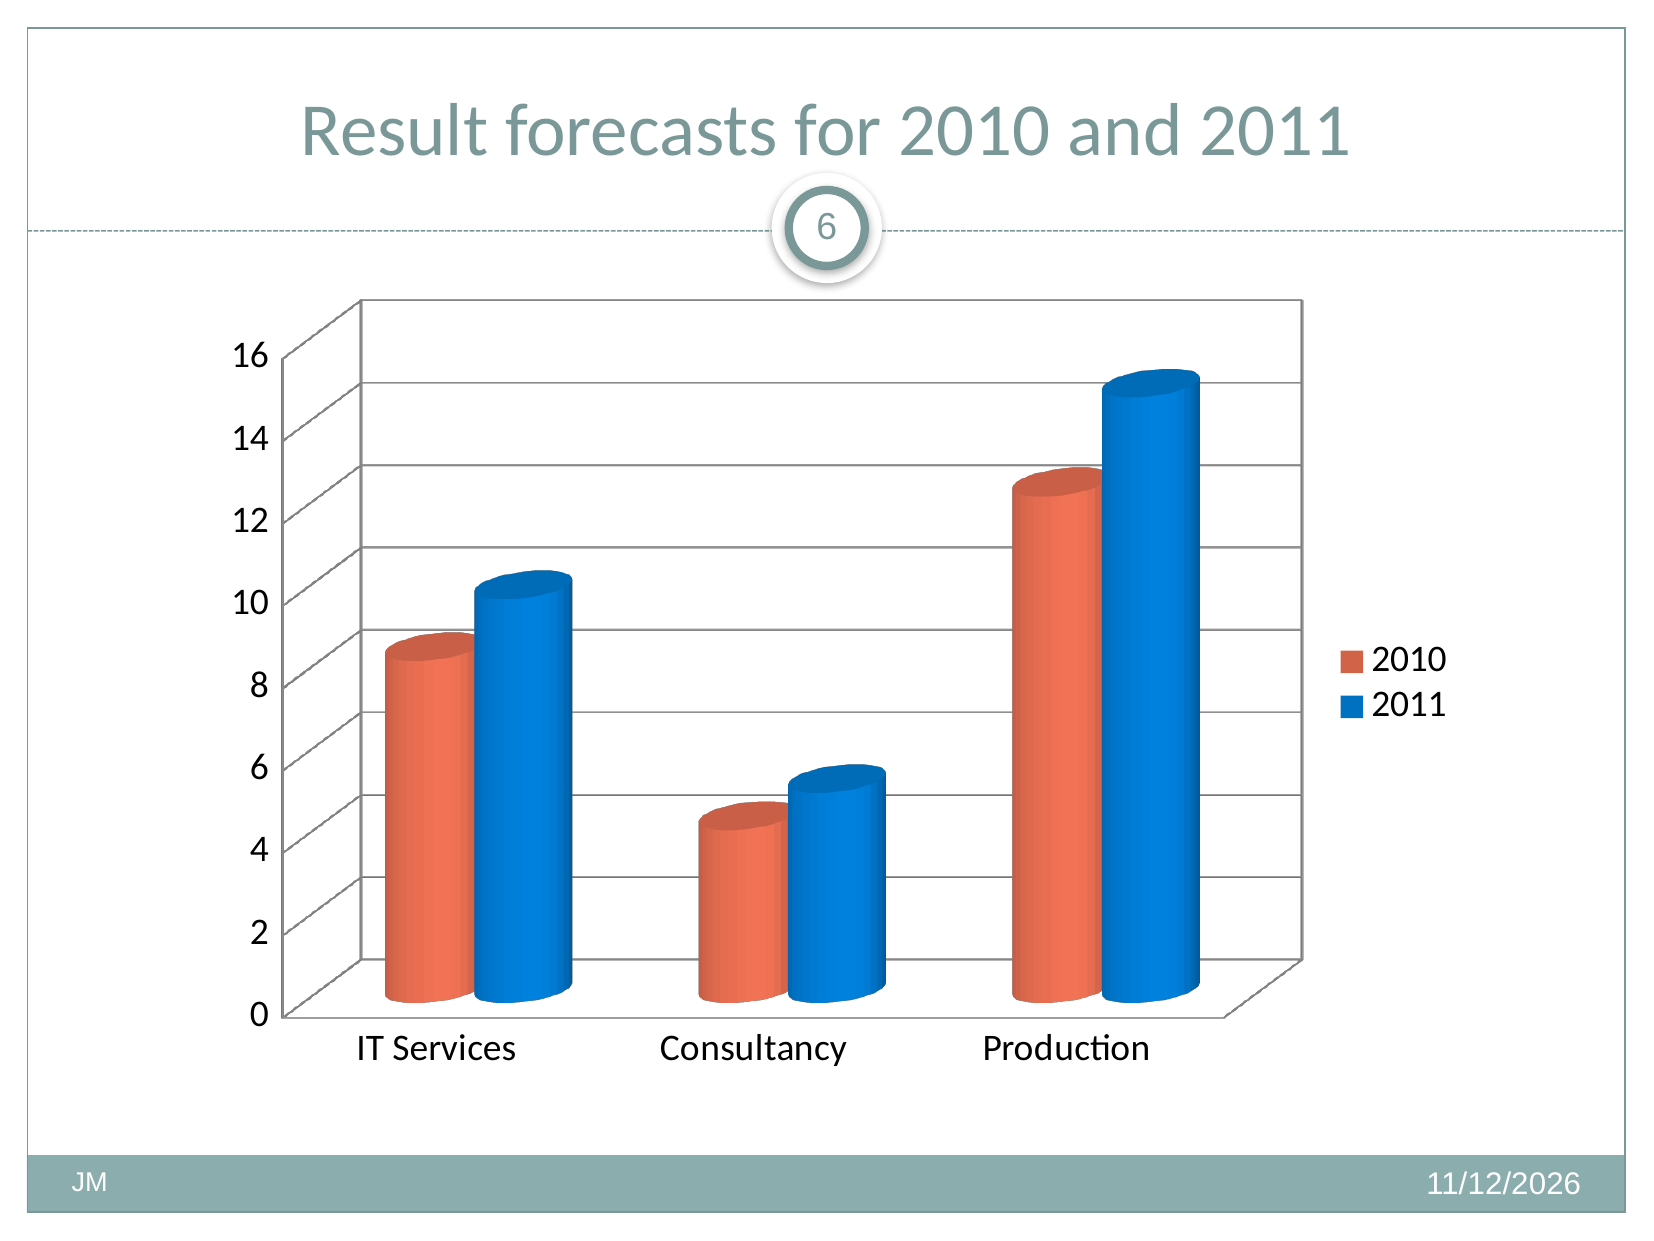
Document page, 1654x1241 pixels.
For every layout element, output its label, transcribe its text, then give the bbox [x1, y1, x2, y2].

slide_number 6 [785, 187, 869, 268]
title Result forecasts for 2010 and 2011 [54, 41, 1598, 179]
footer JM [55, 1159, 703, 1226]
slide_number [1047, 1158, 1598, 1225]
chart [205, 279, 1472, 1089]
